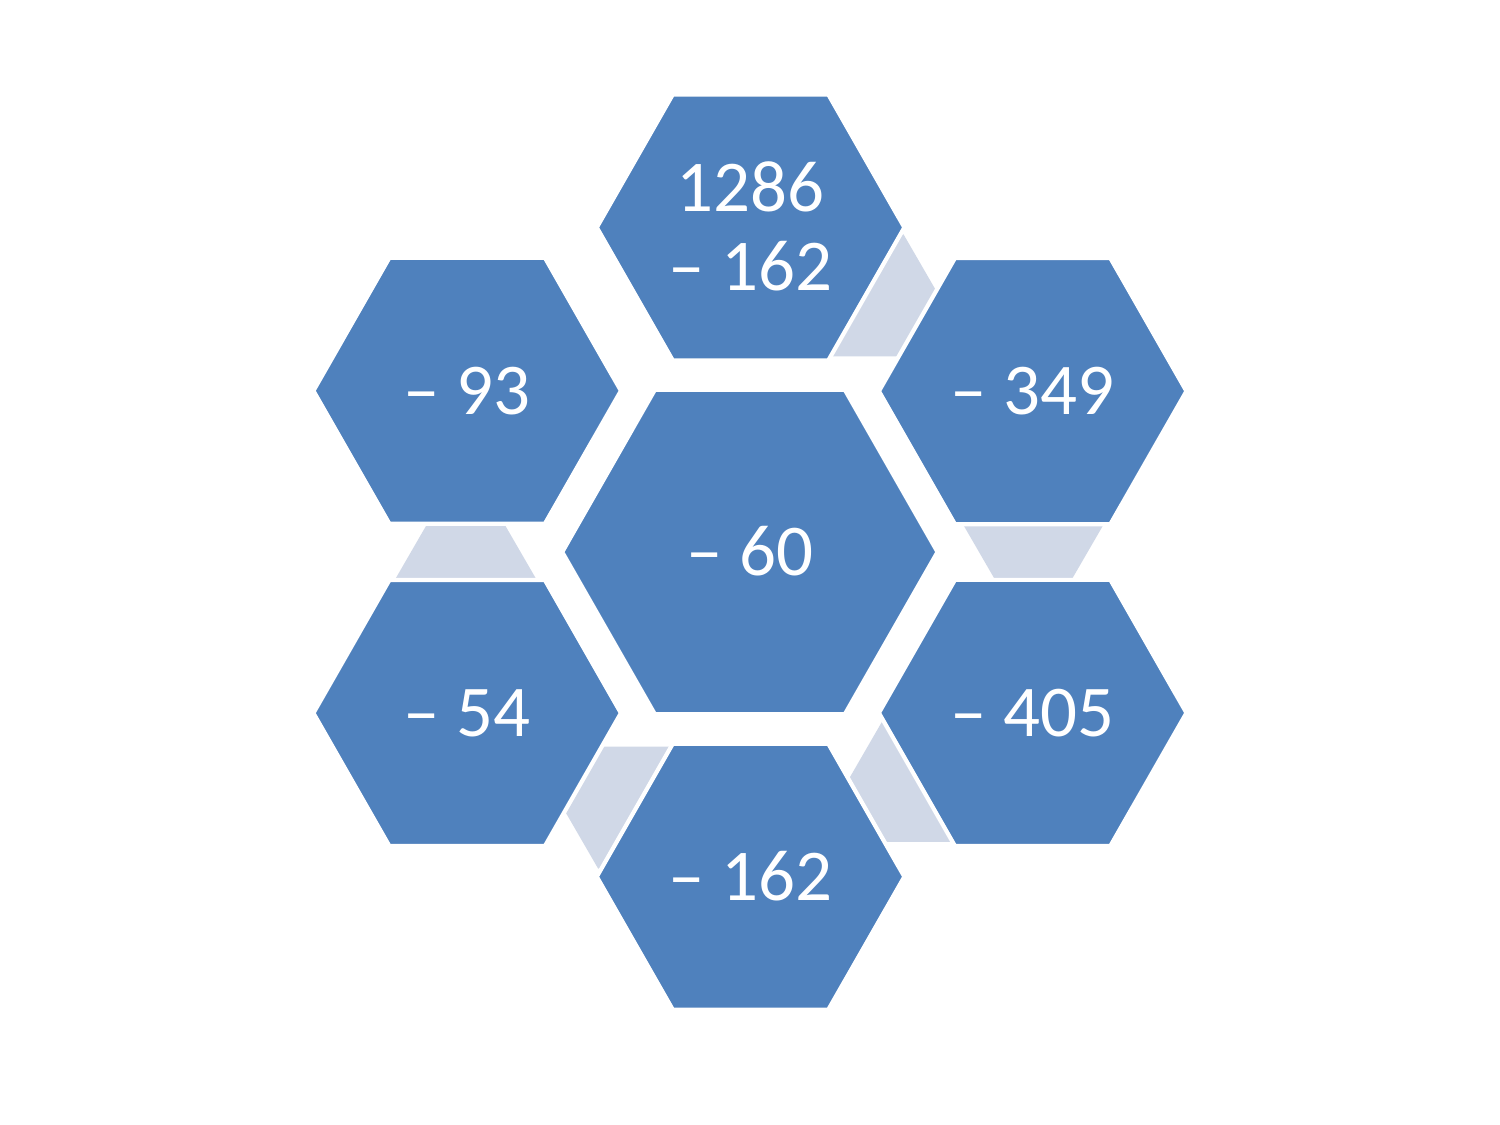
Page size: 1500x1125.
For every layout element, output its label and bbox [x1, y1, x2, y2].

text_box [0, 94, 1500, 1010]
